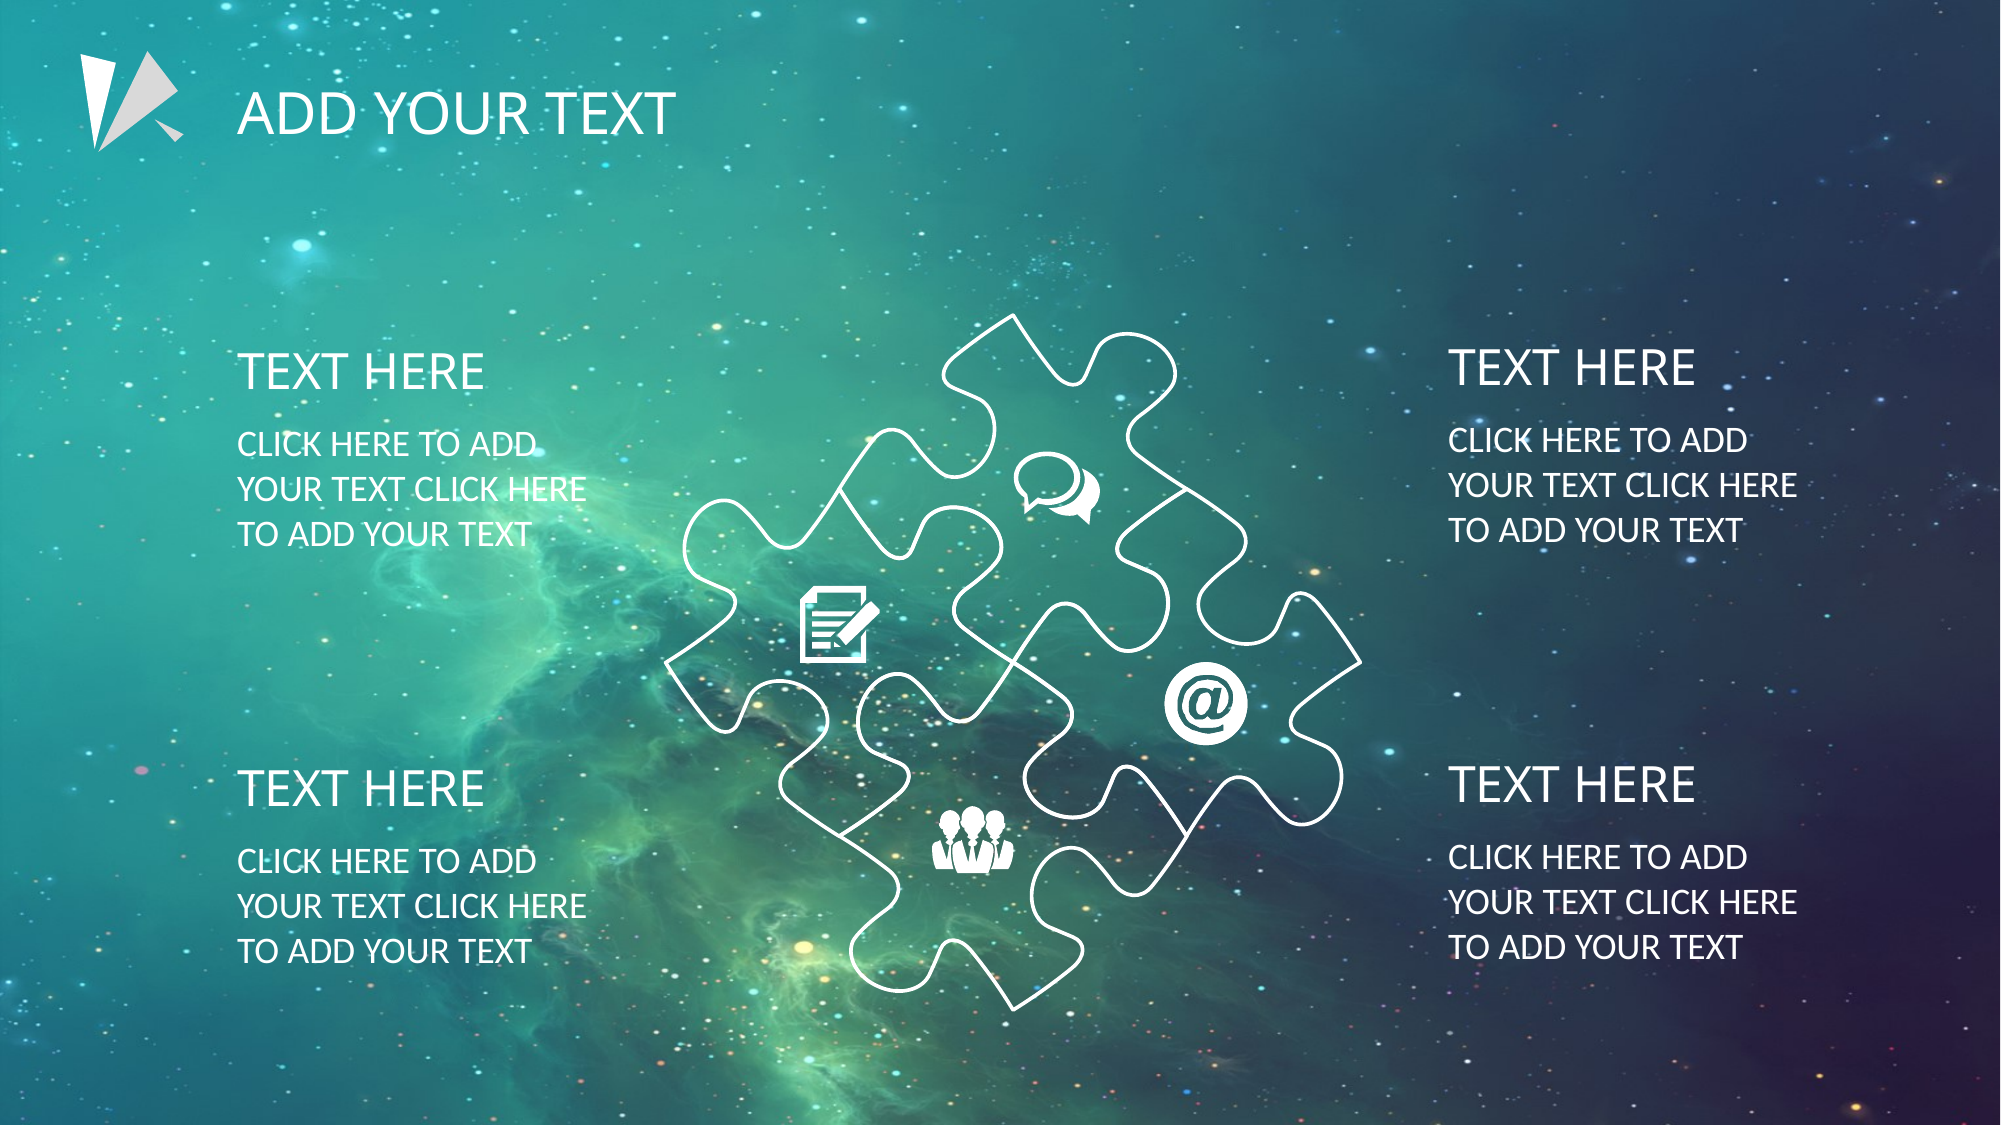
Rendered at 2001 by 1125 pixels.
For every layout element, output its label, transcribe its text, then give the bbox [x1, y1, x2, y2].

text_box CLICK HERE TO ADD YOUR TEXT CLICK HERE TO ADD YOUR TEXT [222, 828, 641, 1024]
text_box TEXT HERE [222, 749, 588, 824]
text_box TEXT HERE [1433, 745, 1799, 820]
text_box TEXT HERE [1433, 328, 1799, 403]
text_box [665, 315, 1361, 1010]
text_box ADD YOUR TEXT [222, 68, 742, 154]
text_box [1164, 662, 1248, 746]
text_box CLICK HERE TO ADD YOUR TEXT CLICK HERE TO ADD YOUR TEXT [1433, 824, 1852, 1020]
text_box CLICK HERE TO ADD YOUR TEXT CLICK HERE TO ADD YOUR TEXT [222, 411, 641, 607]
text_box CLICK HERE TO ADD YOUR TEXT CLICK HERE TO ADD YOUR TEXT [1433, 408, 1852, 603]
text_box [69, 57, 175, 146]
picture [0, 0, 2001, 1125]
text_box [932, 806, 1014, 874]
text_box TEXT HERE [222, 332, 588, 407]
